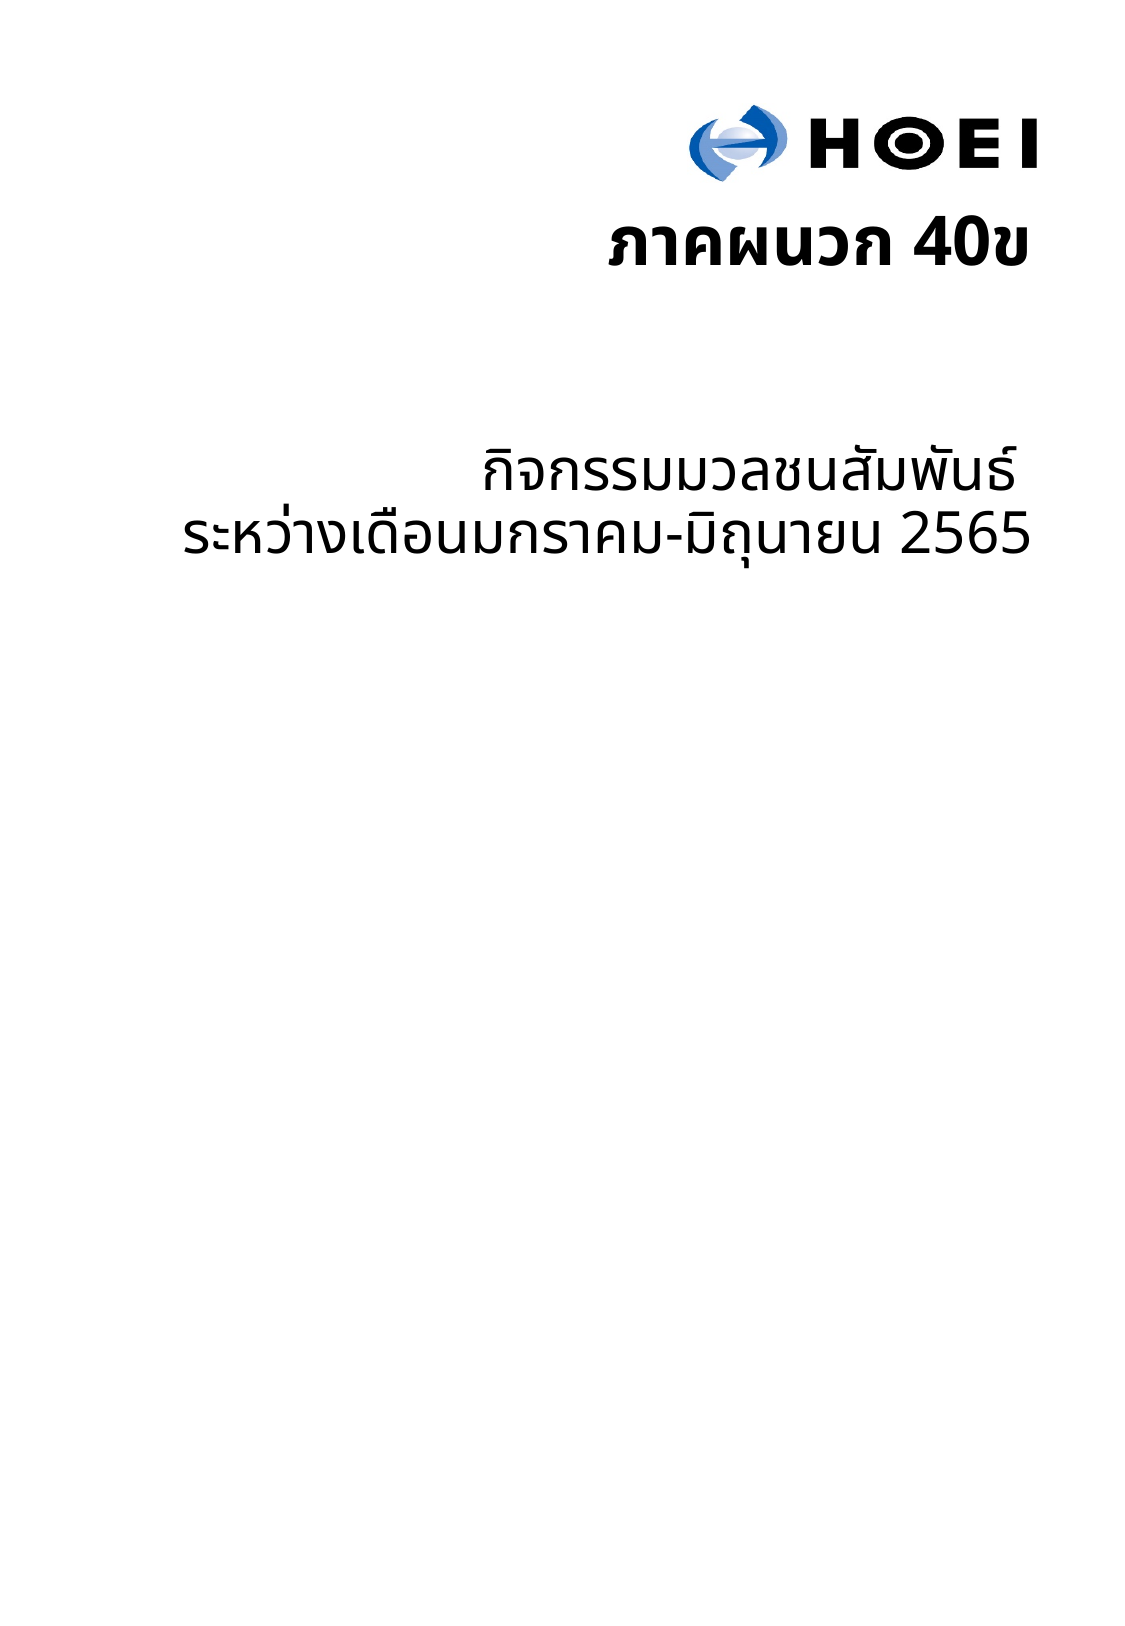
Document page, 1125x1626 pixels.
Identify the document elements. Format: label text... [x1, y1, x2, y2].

title ภาคผนวก 40ข [77, 86, 1048, 401]
list กิจกรรมมวลชนสัมพันธ์ ระหว่างเดือนมกราคม-มิถุนายน 2565 [77, 432, 1048, 1464]
picture [687, 103, 1038, 183]
